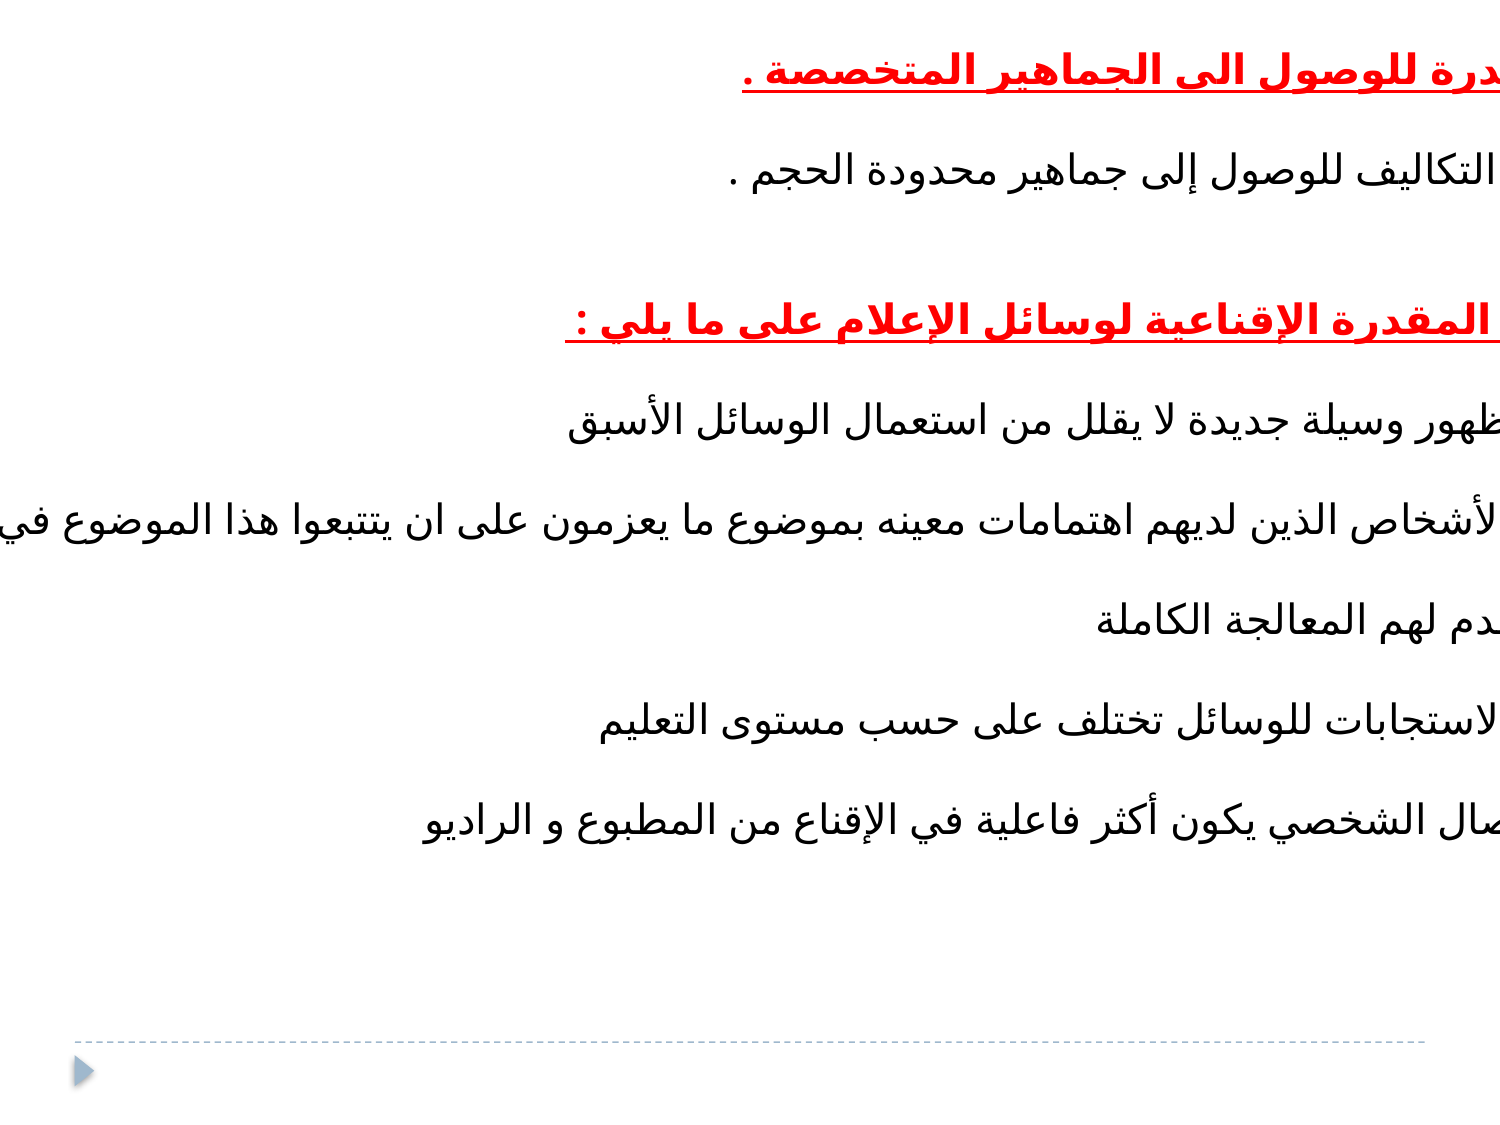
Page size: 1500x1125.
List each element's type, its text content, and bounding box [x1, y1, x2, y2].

text_box 1- القدرة للوصول الى الجماهير المتخصصة . 2- قلة التكاليف للوصول إلى جماهير محدودة الحجم . تعتمد المقدرة الإقناعية لوسائل الإعلام على ما يلي : 1- إن ظهور وسيلة جديدة لا يقلل من استعمال الوسائل الأسبق 2- إن الأشخاص الذين لديهم اهتمامات معينه بموضوع ما يعزمون على ان يتتبعوا هذا الموضوع في الوسيلة التي تقدم لهم المعالجة الكاملة 3- إن الاستجابات للوسائل تختلف على حسب مستوى التعليم 4- الاتصال الشخصي يكون أكثر فاعلية في الإقناع من المطبوع و الراديو [0, 35, 1500, 951]
